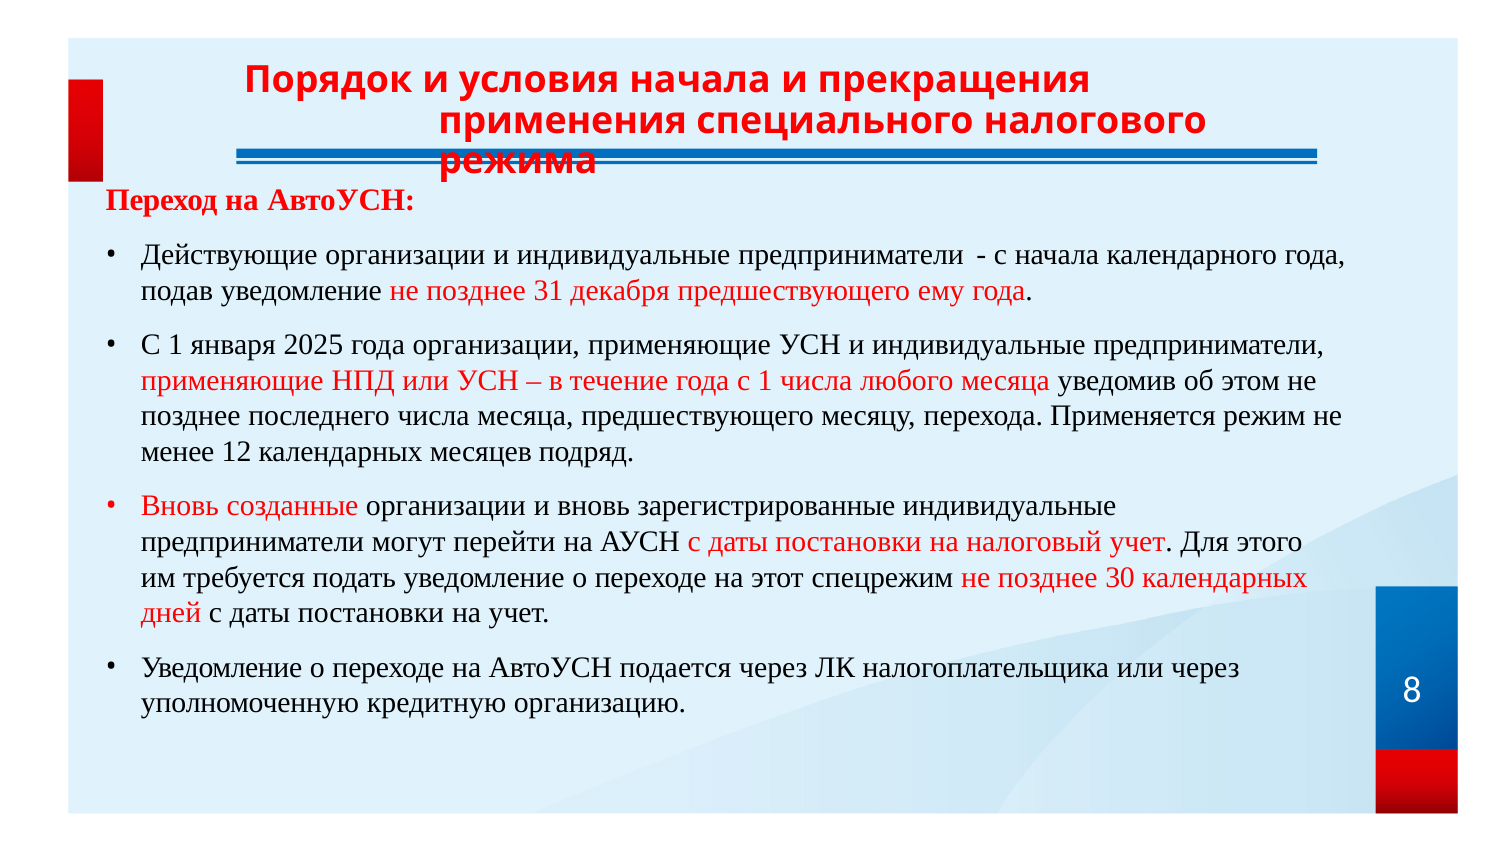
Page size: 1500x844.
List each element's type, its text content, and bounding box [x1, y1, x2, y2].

picture [68, 37, 1458, 814]
text_box Переход на АвтоУСН: Действующие организации и индивидуальные предприниматели - с начала календарного года, подав уведомление не позднее 31 декабря предшествующего ему года. С 1 января 2025 года организации, применяющие УСН и индивидуальные предприниматели, применяющие НПД или УСН – в течение года с 1 числа любого месяца уведомив об этом не позднее последнего числа месяца, предшествующего месяцу, перехода. Применяется режим не менее 12 календарных месяцев подряд. Вновь созданные организации и вновь зарегистрированные индивидуальные предприниматели могут перейти на АУСН с даты постановки на налоговый учет. Для этого им требуется подать уведомление о переходе на этот спецрежим не позднее 30 календарных дней с даты постановки на учет. Уведомление о переходе на АвтоУСН подается через ЛК налогоплательщика или через уполномоченную кредитную организацию. [104, 177, 1366, 719]
text_box [1258, 160, 1318, 165]
text_box [1258, 148, 1318, 158]
text_box [236, 148, 242, 158]
text_box 8 [1387, 658, 1426, 718]
title Порядок и условия начала и прекращения применения специального налогового режима [242, 53, 1258, 177]
